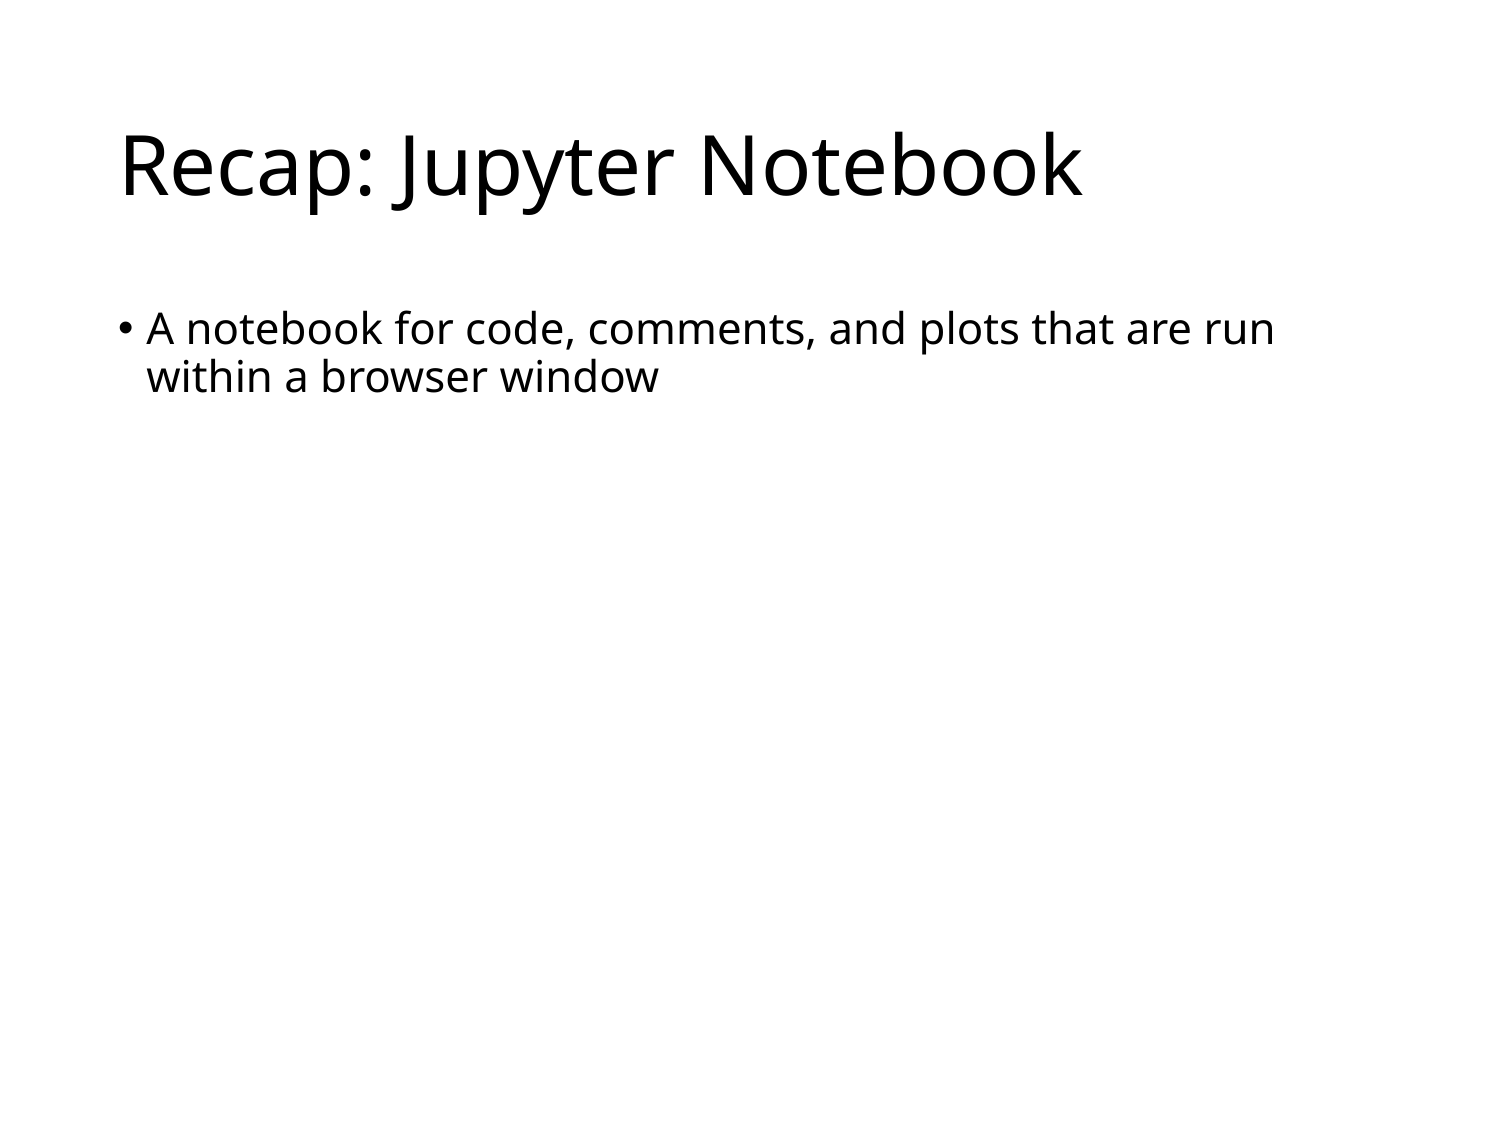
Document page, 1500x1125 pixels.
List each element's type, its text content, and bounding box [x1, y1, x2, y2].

list A notebook for code, comments, and plots that are run within a browser window [103, 299, 1397, 1014]
title Recap: Jupyter Notebook [103, 59, 1397, 278]
